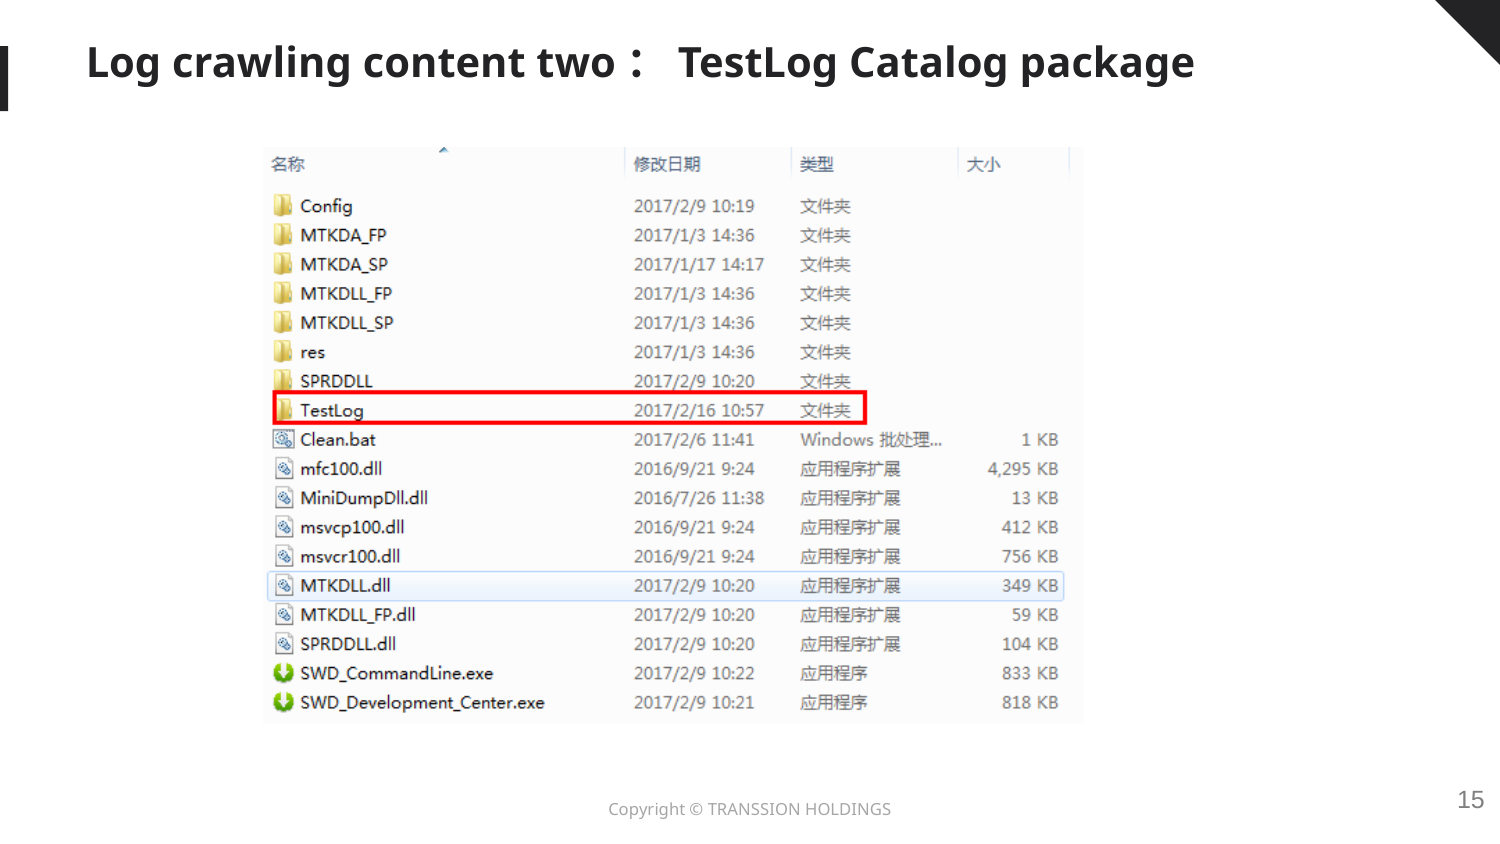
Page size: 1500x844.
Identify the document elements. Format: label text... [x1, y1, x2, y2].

slide_number 14 [1149, 776, 1500, 822]
title Log crawling content two：TestLog Catalog package [70, 27, 1429, 94]
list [263, 146, 1085, 724]
